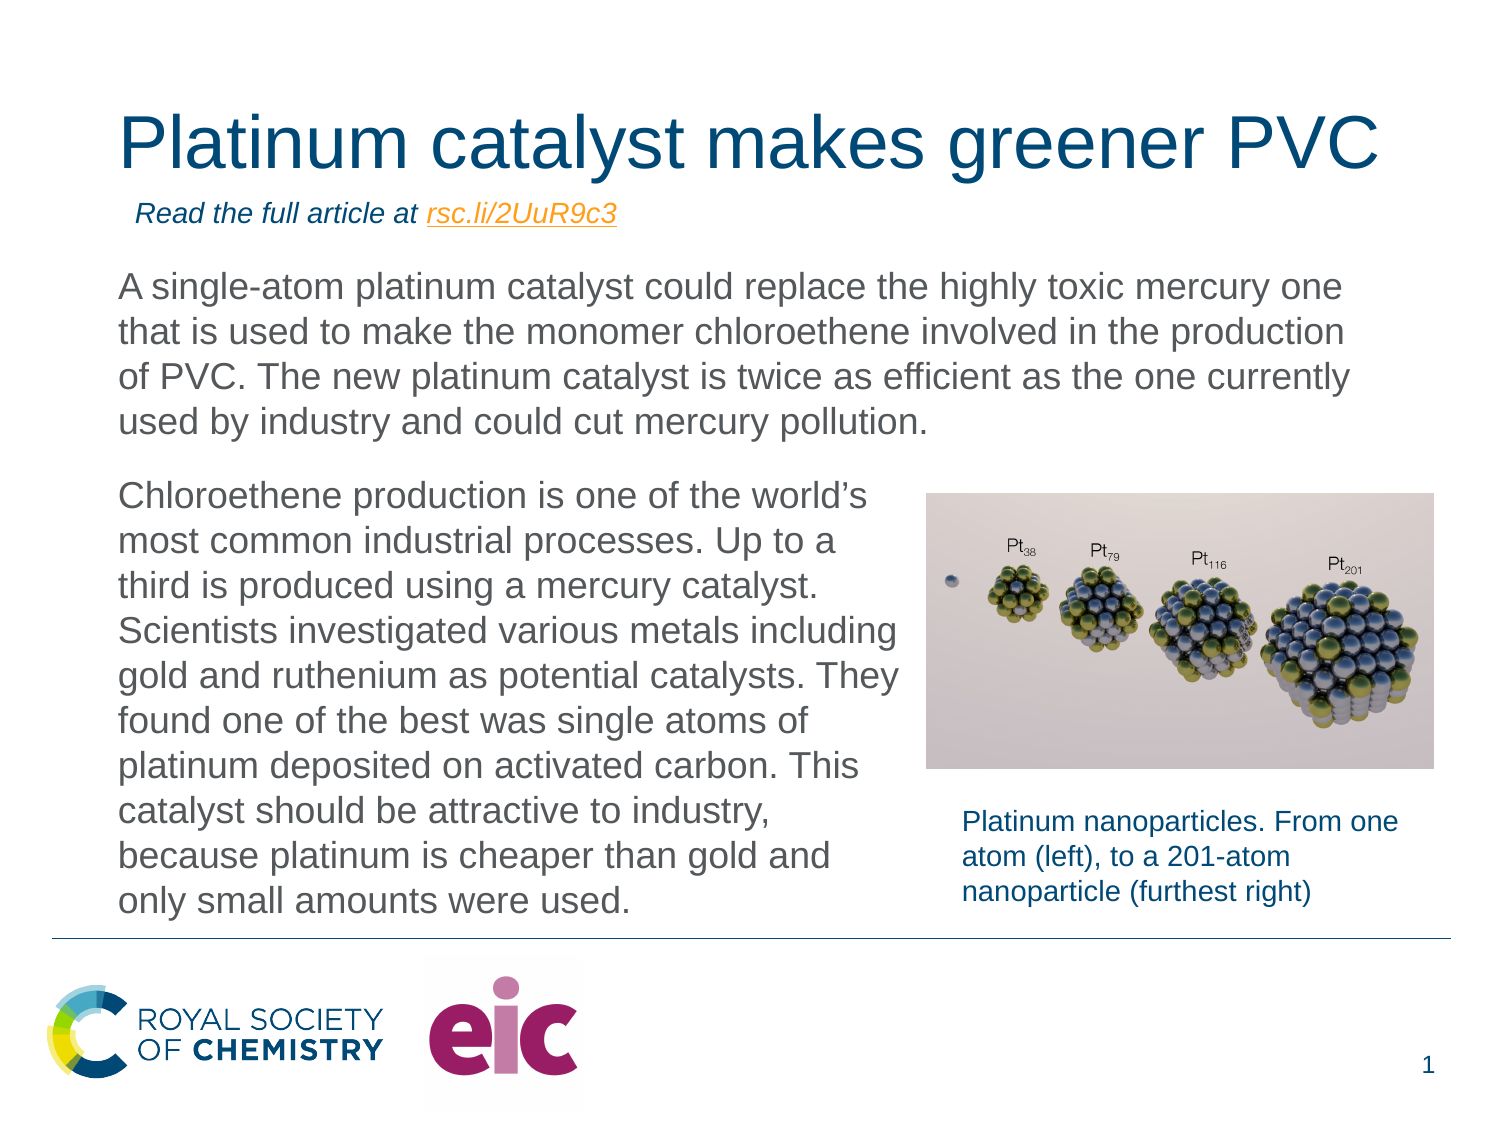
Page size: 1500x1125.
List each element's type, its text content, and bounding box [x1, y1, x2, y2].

title Platinum catalyst makes greener PVC [103, 35, 1397, 253]
picture [0, 938, 583, 1125]
slide_number 1 [1113, 1033, 1451, 1094]
text_box Read the full article at rsc.li/2UuR9c3 [119, 187, 1267, 237]
text_box Chloroethene production is one of the world’s most common industrial processes. Up to a third is produced using a mercury catalyst. Scientists investigated various metals including gold and ruthenium as potential catalysts. They found one of the best was single atoms of platinum deposited on activated carbon. This catalyst should be attractive to industry, because platinum is cheaper than gold and only small amounts were used. [103, 464, 921, 929]
list A single-atom platinum catalyst could replace the highly toxic mercury one that is used to make the monomer chloroethene involved in the production of PVC. The new platinum catalyst is twice as efficient as the one currently used by industry and could cut mercury pollution. [103, 254, 1383, 481]
picture [926, 493, 1434, 769]
text_box Platinum nanoparticles. From one atom (left), to a 201-atom nanoparticle (furthest right) [947, 794, 1415, 915]
